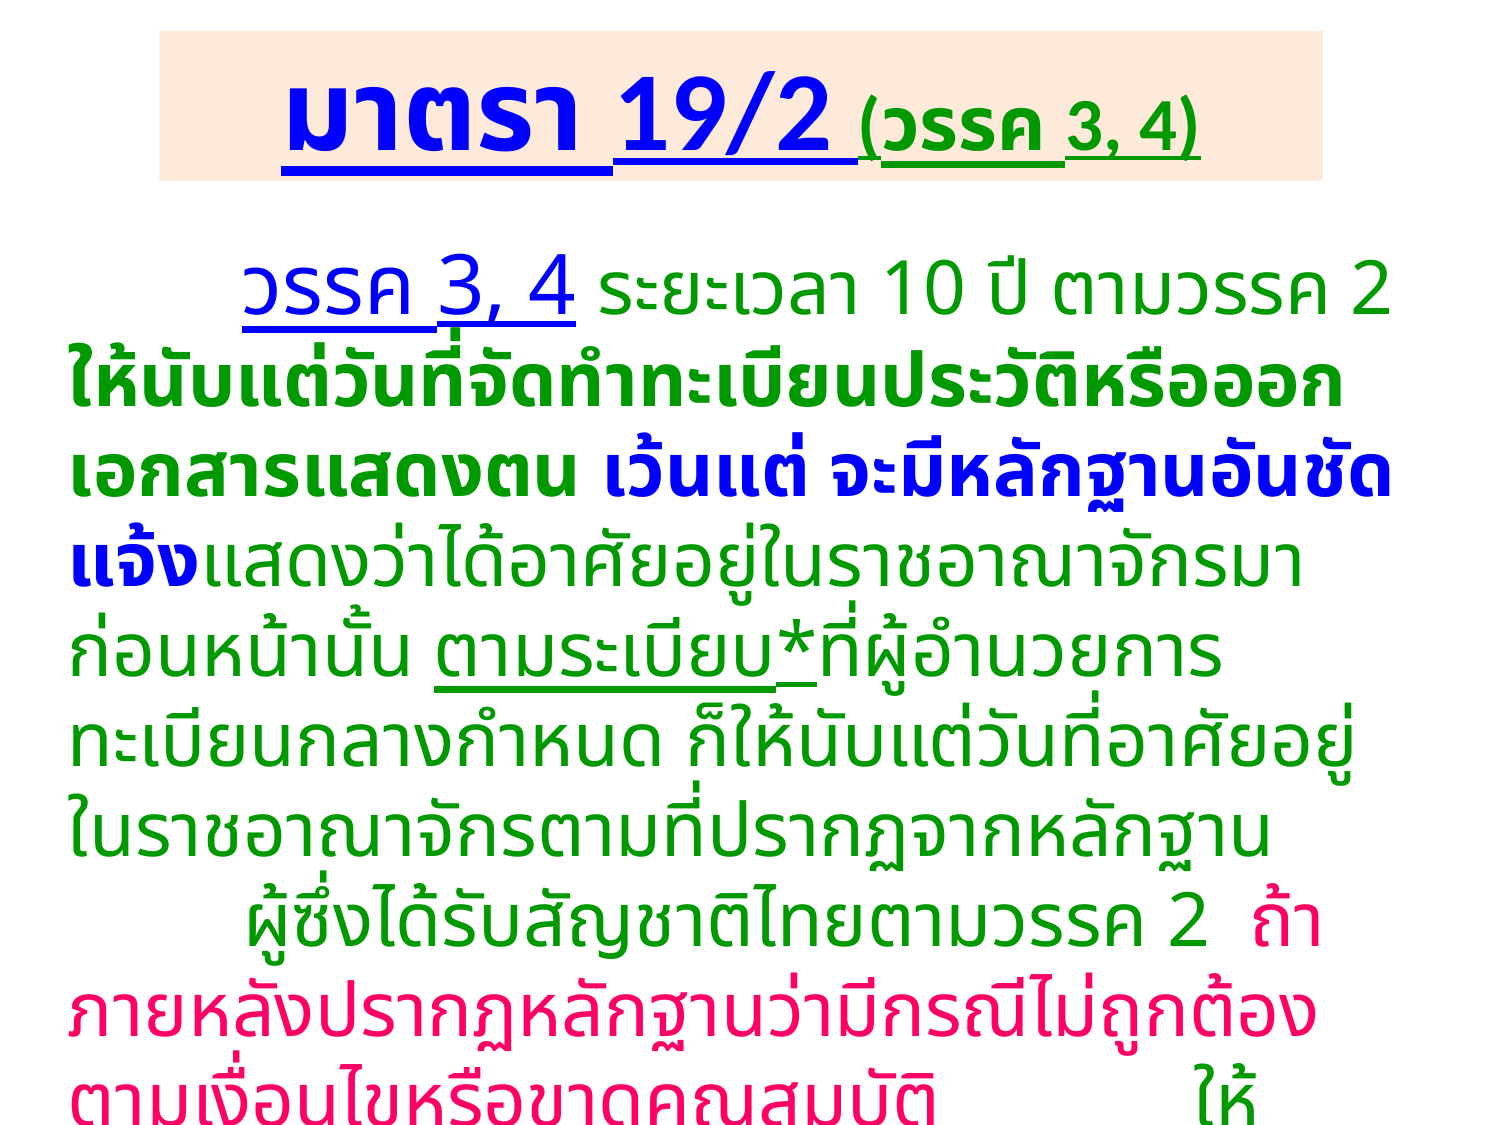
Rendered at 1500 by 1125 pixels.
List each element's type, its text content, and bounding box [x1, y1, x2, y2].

text_box วรรค 3, 4 ระยะเวลา 10 ปี ตามวรรค 2 ให้นับแต่วันที่จัดทำทะเบียนประวัติหรือออกเอกสารแสดงตน เว้นแต่ จะมีหลักฐานอันชัดแจ้งแสดงว่าได้อาศัยอยู่ในราชอาณาจักรมาก่อนหน้านั้น ตามระเบียบ*ที่ผู้อำนวยการทะเบียนกลางกำหนด ก็ให้นับแต่วันที่อาศัยอยู่ในราชอาณาจักรตามที่ปรากฏจากหลักฐาน ผู้ซึ่งได้รับสัญชาติไทยตามวรรค 2 ถ้าภายหลังปรากฏหลักฐานว่ามีกรณีไม่ถูกต้องตามเงื่อนไขหรือขาดคุณสมบัติ ให้ รมว.มท. ประกาศเพิกถอนการให้สัญชาตินั้นโดยพลัน [53, 223, 1436, 1125]
text_box มาตรา 19/2 (วรรค 3, 4) [159, 30, 1323, 181]
